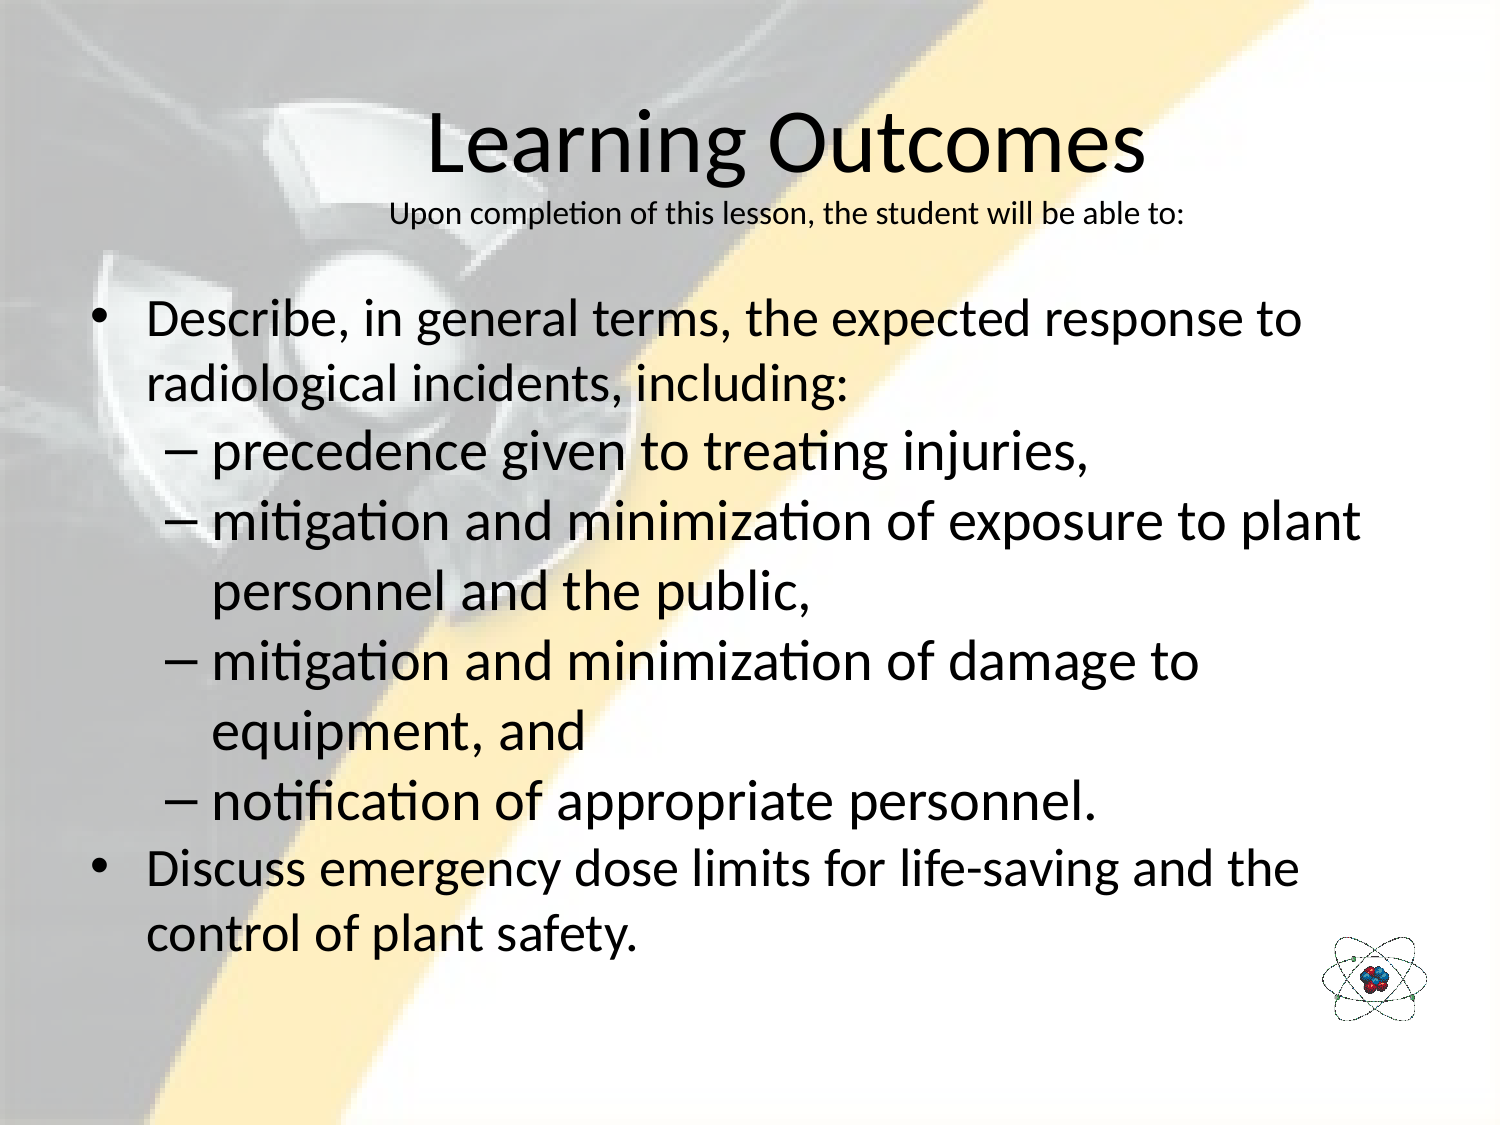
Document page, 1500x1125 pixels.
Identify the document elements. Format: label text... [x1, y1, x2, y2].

list Describe, in general terms, the expected response to radiological incidents, including: precedence given to treating injuries, mitigation and minimization of exposure to plant personnel and the public, mitigation and minimization of damage to equipment, and notification of appropriate personnel. Discuss emergency dose limits for life-saving and the control of plant safety. [75, 275, 1425, 1013]
title Learning Outcomes Upon completion of this lesson, the student will be able to: [200, 62, 1375, 250]
picture [1322, 937, 1427, 1021]
